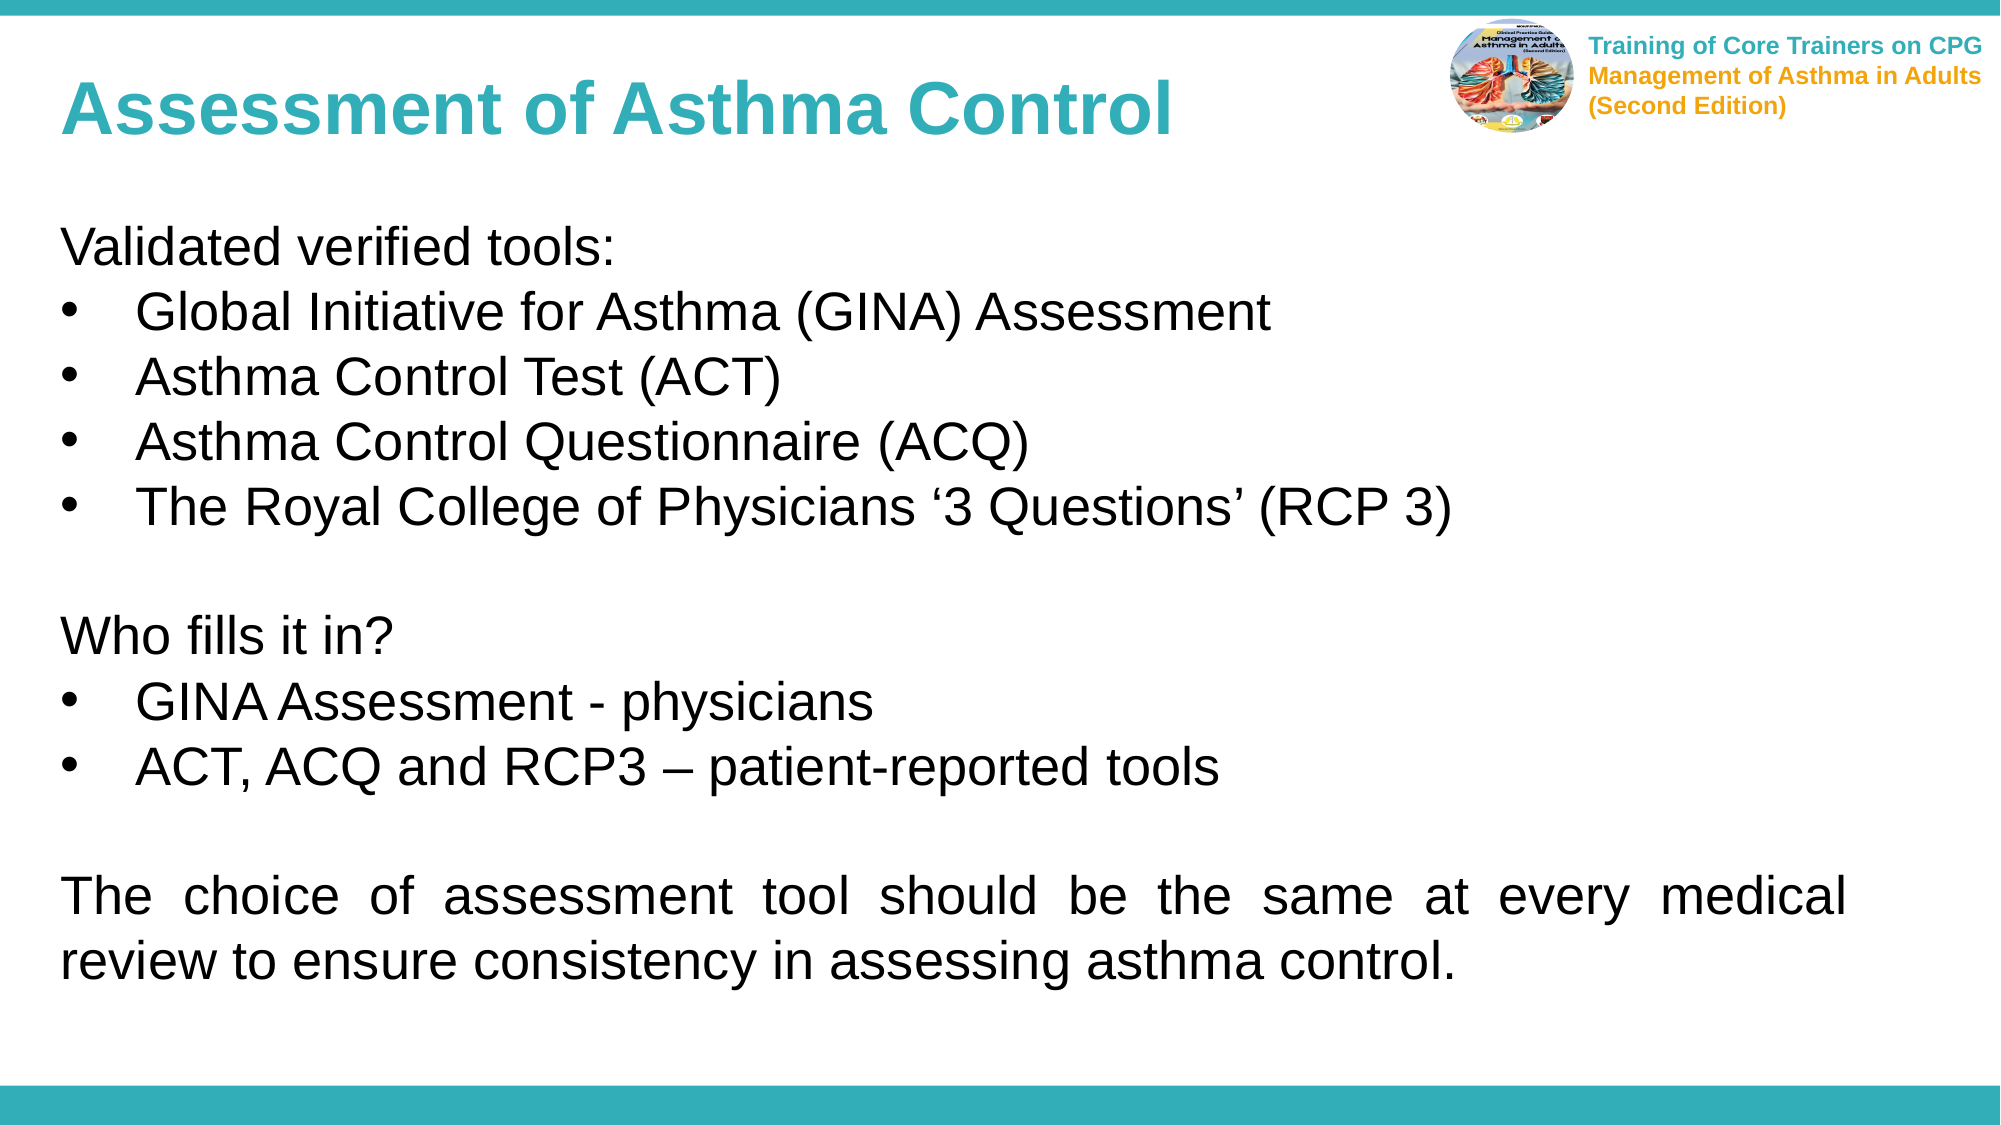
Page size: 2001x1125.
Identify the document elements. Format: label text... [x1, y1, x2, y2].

picture [1462, 18, 1561, 41]
list Assessment of Asthma Control [45, 41, 1955, 168]
text_box Validated verified tools: Global Initiative for Asthma (GINA) Assessment Asthma Control Test (ACT) Asthma Control Questionnaire (ACQ) The Royal College of Physicians ‘3 Questions’ (RCP 3) Who fills it in? GINA Assessment - physicians ACT, ACQ and RCP3 – patient-reported tools The choice of assessment tool should be the same at every medical review to ensure consistency in assessing asthma control. [45, 203, 1865, 998]
